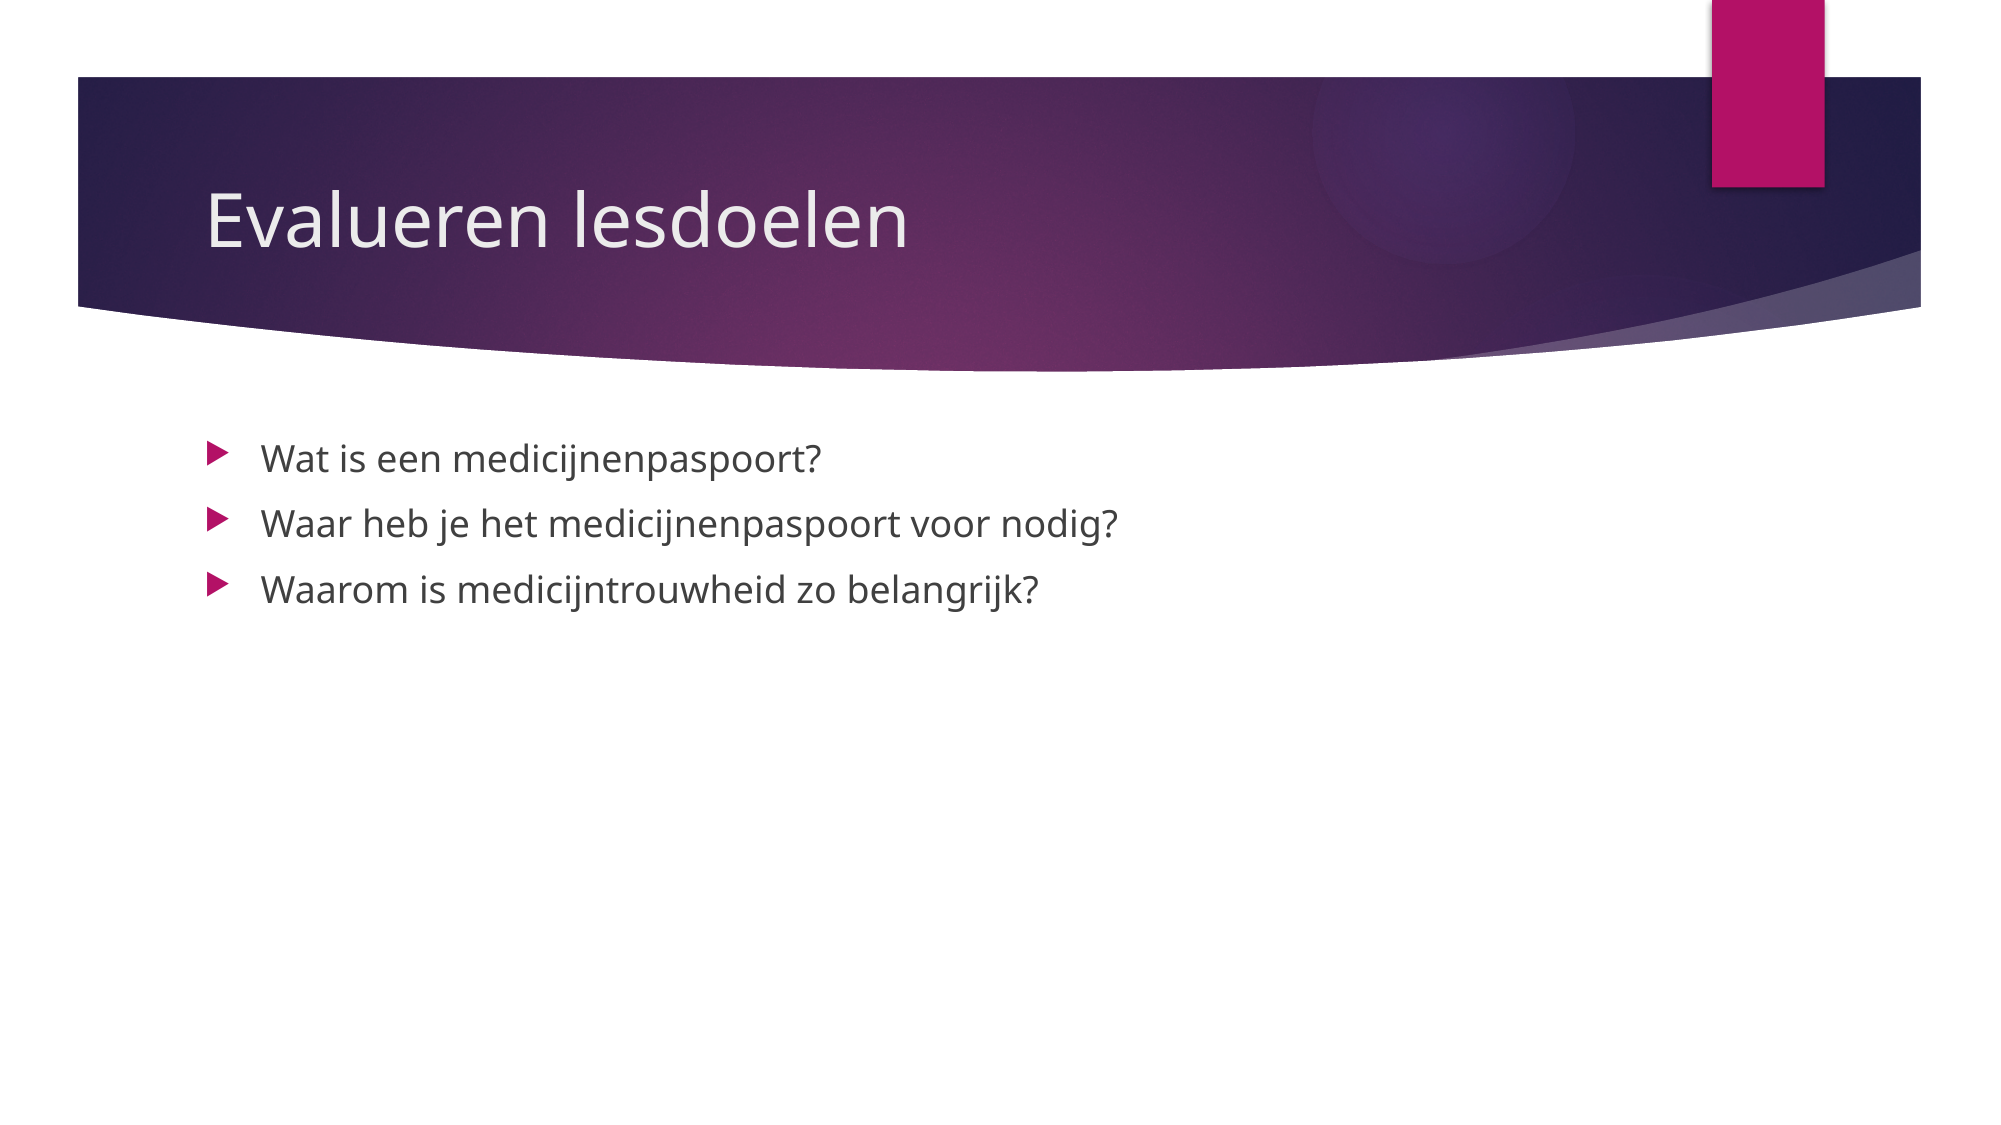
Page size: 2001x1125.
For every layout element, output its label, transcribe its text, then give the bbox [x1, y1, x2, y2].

list Wat is een medicijnenpaspoort? Waar heb je het medicijnenpaspoort voor nodig? Waarom is medicijntrouwheid zo belangrijk? [189, 427, 1638, 988]
title Evalueren lesdoelen [189, 159, 1627, 276]
